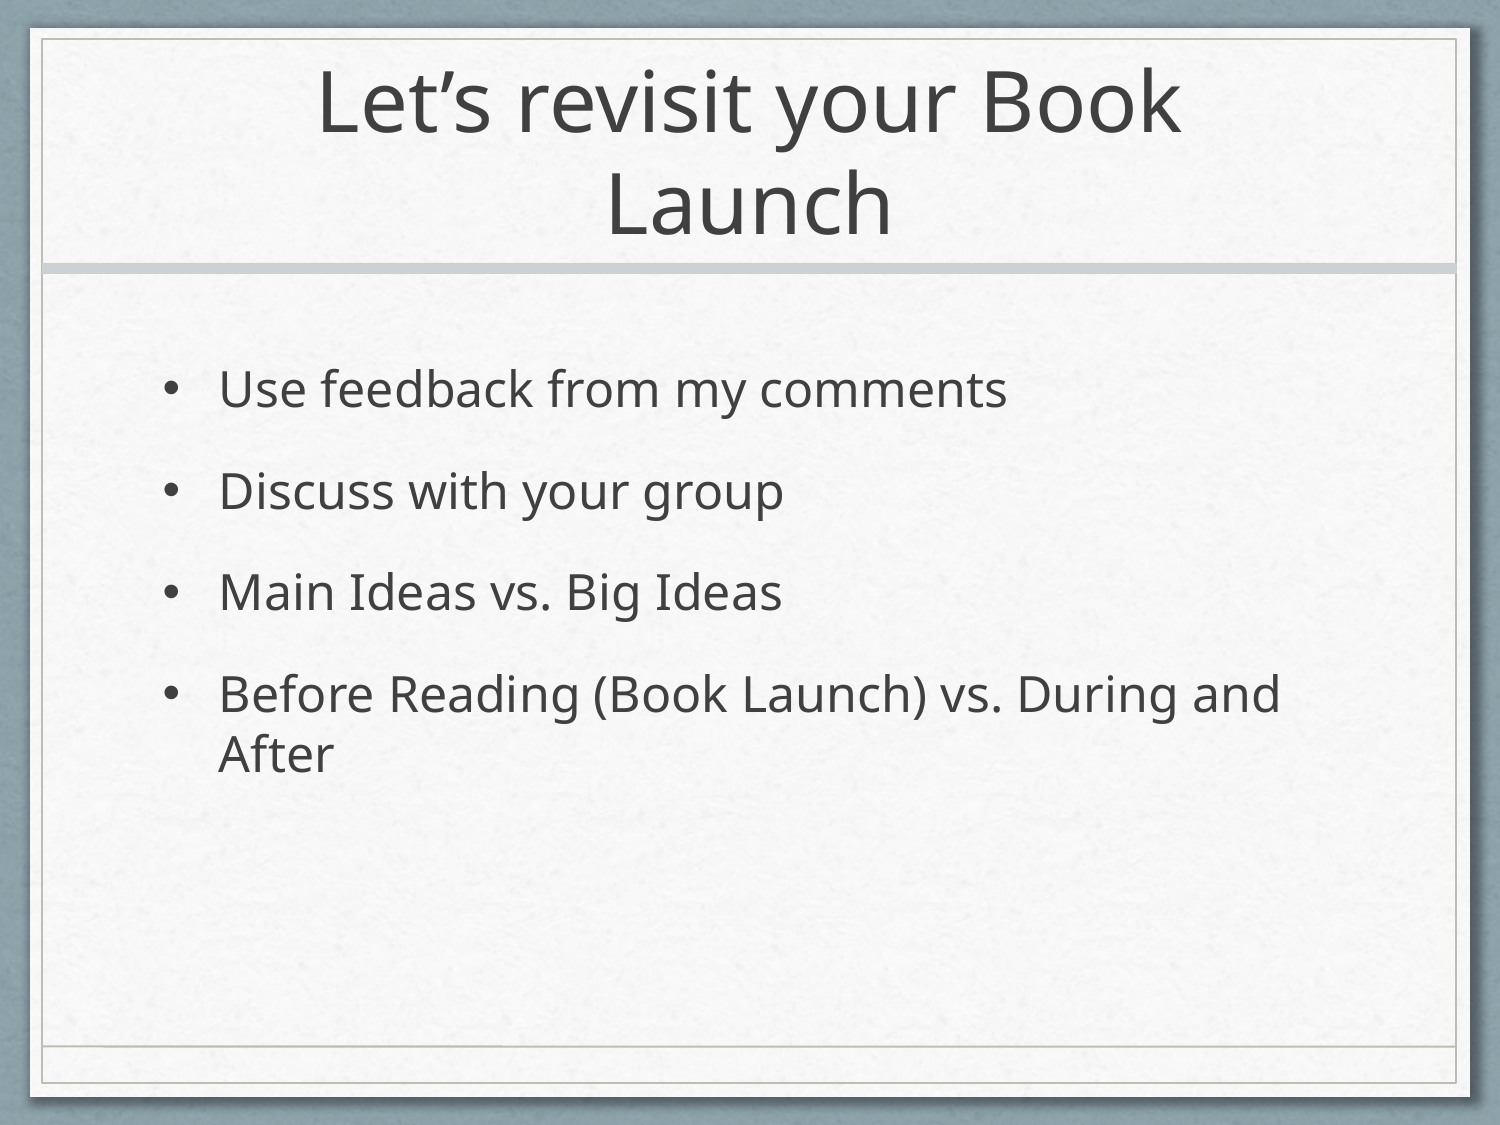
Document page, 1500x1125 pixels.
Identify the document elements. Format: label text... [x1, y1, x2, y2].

title Let’s revisit your Book Launch [147, 40, 1353, 260]
list Use feedback from my comments Discuss with your group Main Ideas vs. Big Ideas Before Reading (Book Launch) vs. During and After [147, 350, 1394, 995]
picture [30, 28, 1470, 1097]
